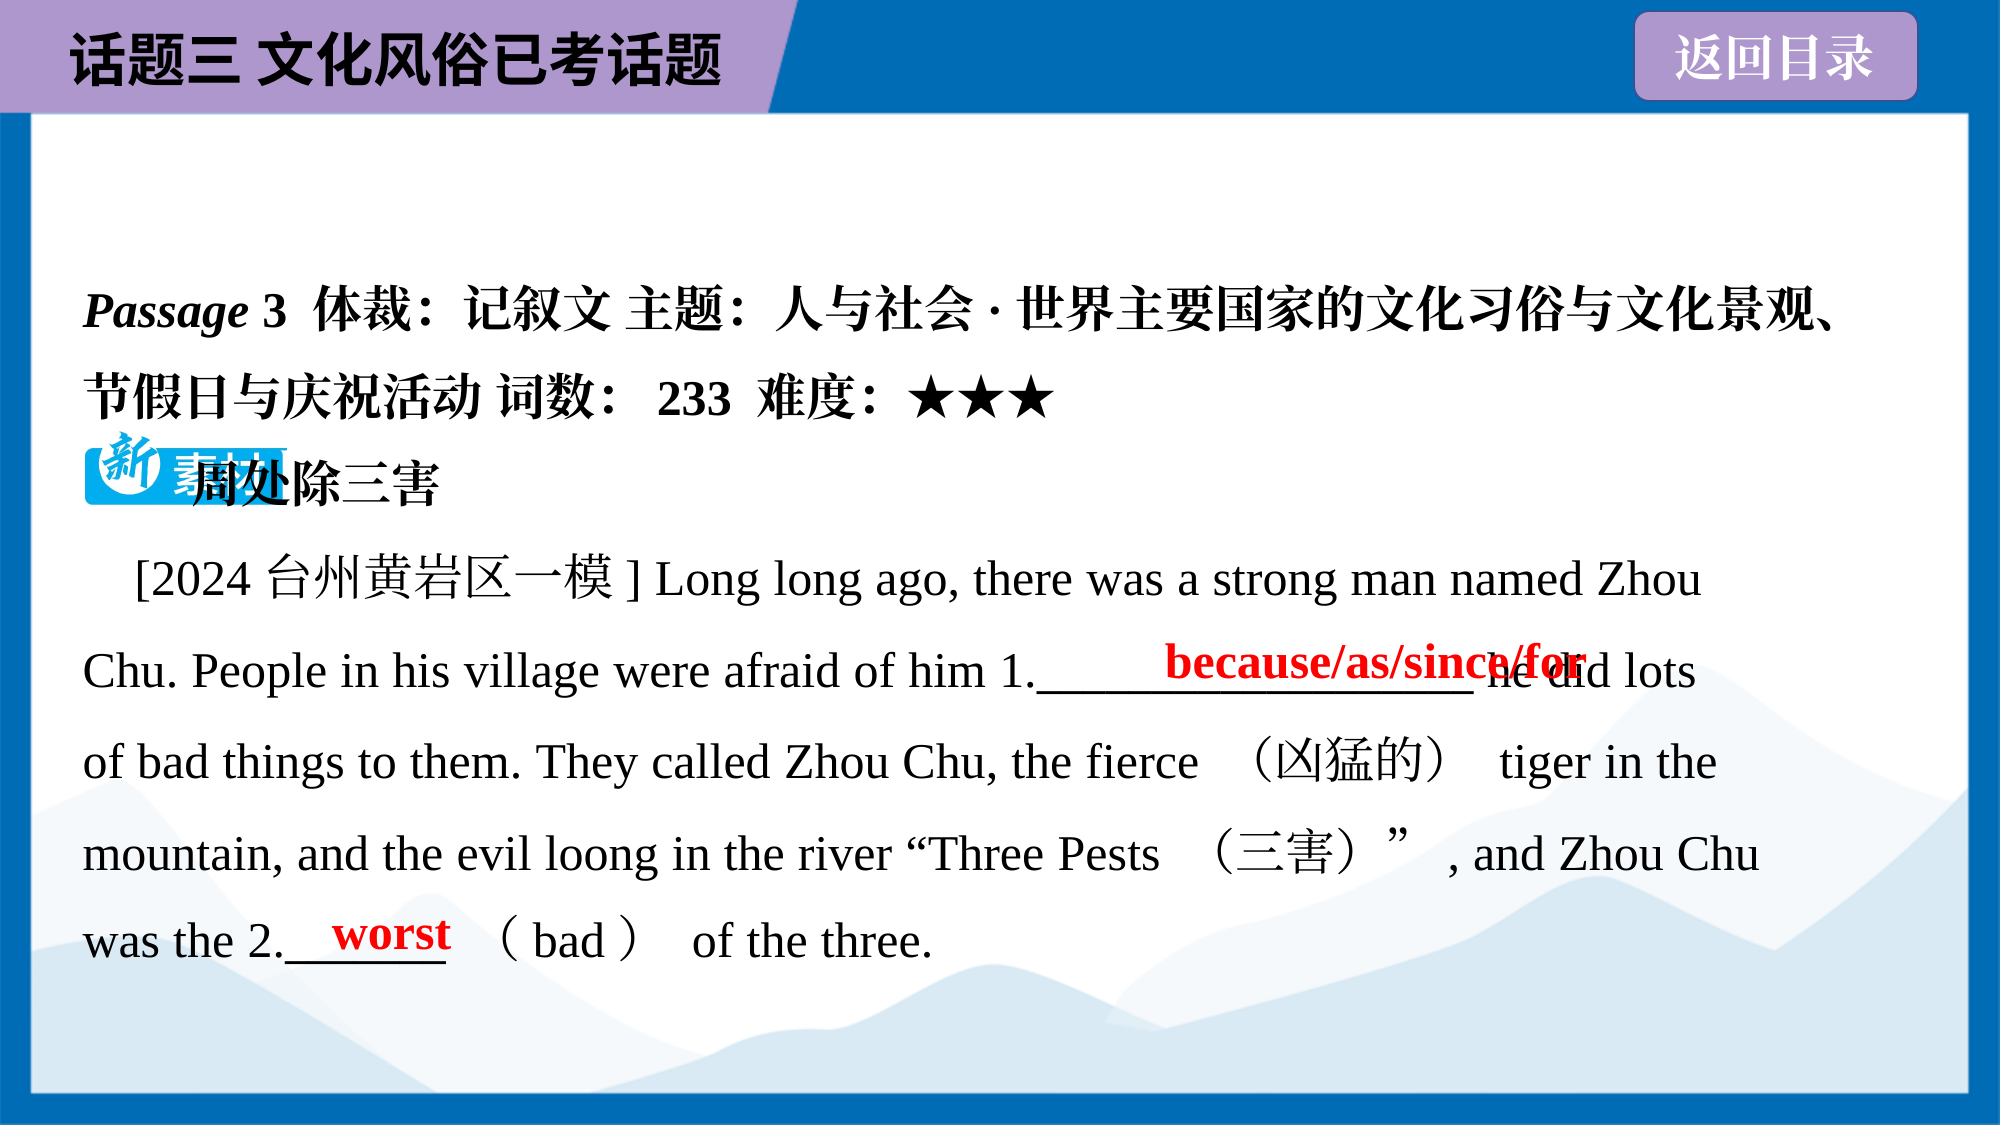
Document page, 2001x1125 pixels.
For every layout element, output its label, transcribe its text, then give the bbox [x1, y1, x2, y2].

text_box 周处除三害 [82, 424, 1917, 503]
text_box Passage 3 体裁：记叙文 主题：人与社会·世界主要国家的文化习俗与文化景观、 节假日与庆祝活动 词数：233 难度：★★★ [82, 246, 1917, 416]
text_box because/as/since/for [1147, 600, 1606, 680]
picture [0, 0, 2000, 1125]
text_box [2024台州黄岩区一模] Long long ago, there was a strong man named Zhou Chu. People in his village were afraid of him 1.___________________ he did lots of bad things to them. They called Zhou Chu, the fierce （凶猛的） tiger in the mountain, and the evil loong in the river “Three Pests （三害）”, and Zhou Chu was the 2._______ （bad） of the three. [82, 513, 1917, 959]
text_box worst [313, 872, 470, 951]
